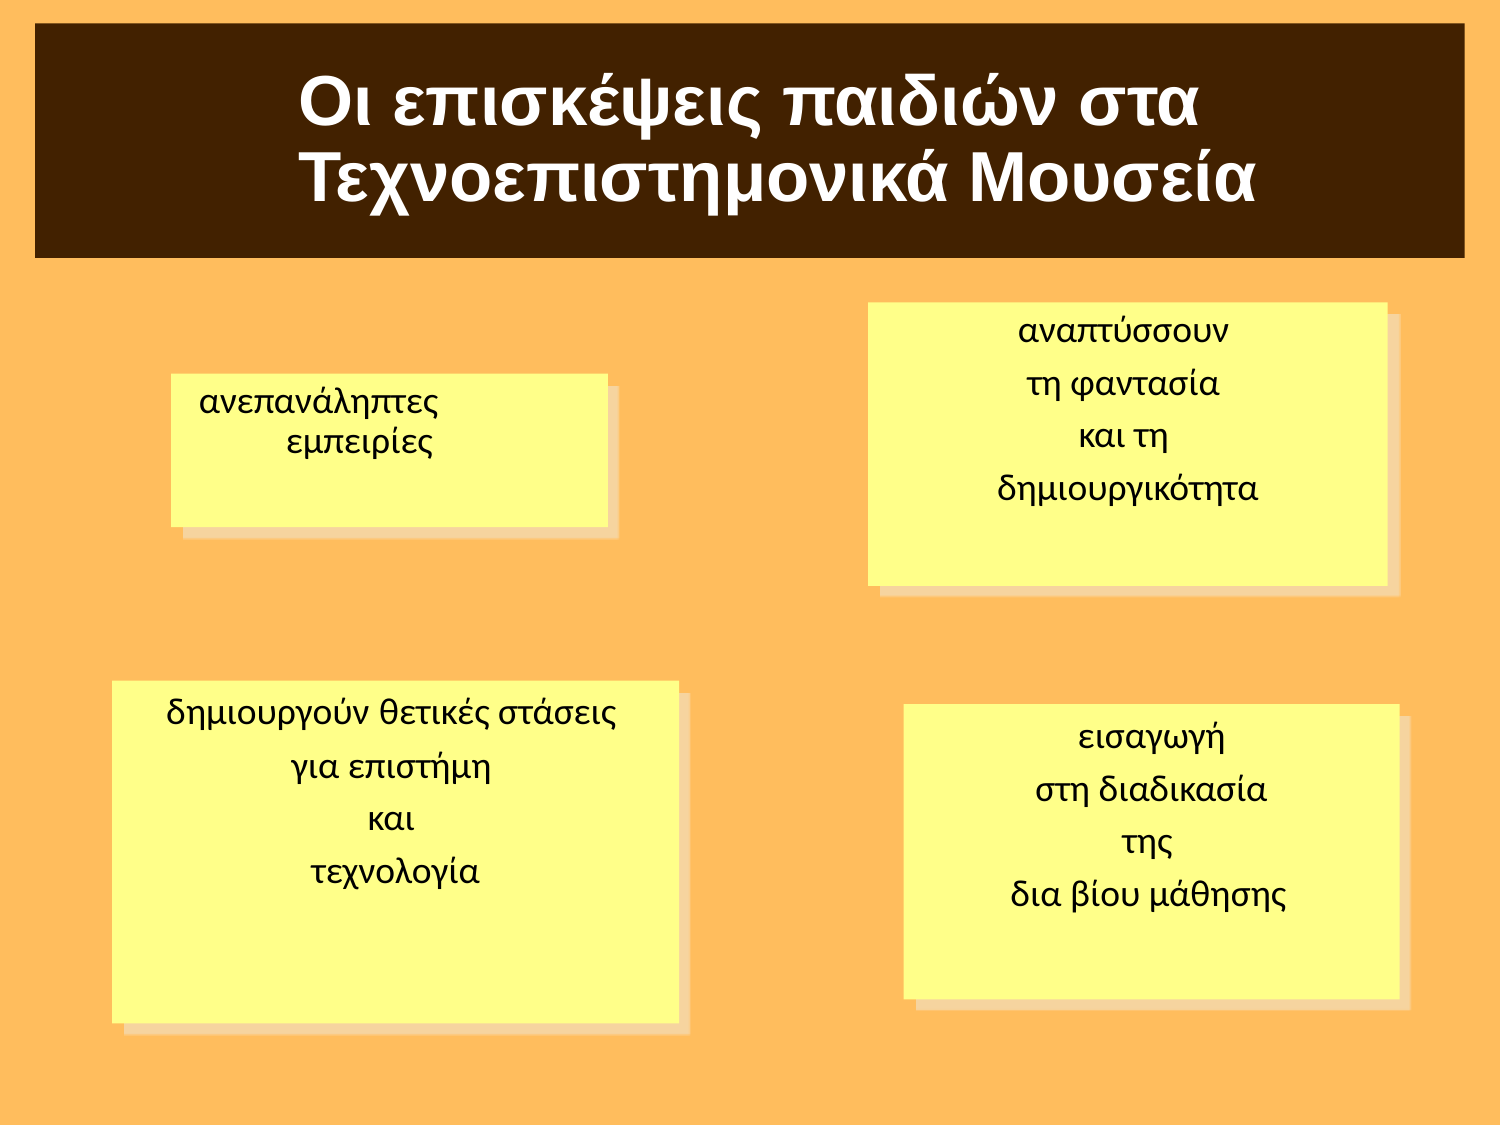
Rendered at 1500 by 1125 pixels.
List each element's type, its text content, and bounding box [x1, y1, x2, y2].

text_box δημιουργούν θετικές στάσεις για επιστήμη και τεχνολογία [112, 680, 680, 1024]
list Οι επισκέψεις παιδιών στα Τεχνοεπιστημονικά Μουσεία [35, 23, 1465, 258]
text_box αναπτύσσουν τη φαντασία και τη δημιουργικότητα [868, 302, 1388, 586]
text_box εισαγωγή στη διαδικασία της δια βίου μάθησης [903, 704, 1400, 1000]
text_box ανεπανάληπτες εμπειρίες [171, 373, 608, 528]
